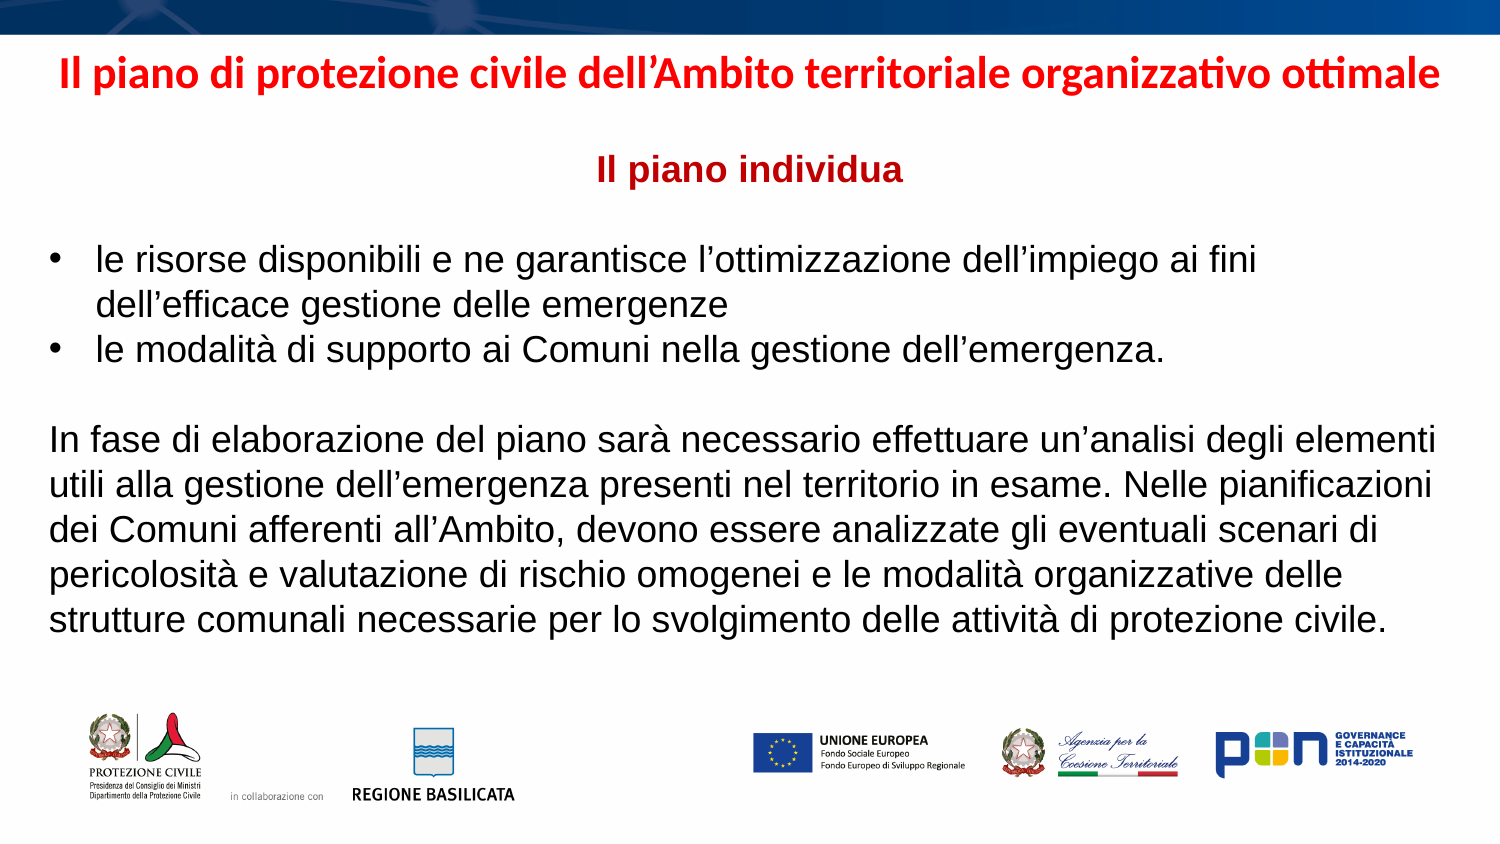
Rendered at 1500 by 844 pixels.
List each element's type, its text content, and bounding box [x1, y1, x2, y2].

text_box Il piano di protezione civile dell’Ambito territoriale organizzativo ottimale [0, 35, 1500, 106]
picture [0, 0, 1500, 35]
picture [0, 106, 1500, 844]
text_box Il piano individua le risorse disponibili e ne garantisce l’ottimizzazione dell’impiego ai fini dell’efficace gestione delle emergenze le modalità di supporto ai Comuni nella gestione dell’emergenza. In fase di elaborazione del piano sarà necessario effettuare un’analisi degli elementi utili alla gestione dell’emergenza presenti nel territorio in esame. Nelle pianificazioni dei Comuni afferenti all’Ambito, devono essere analizzate gli eventuali scenari di pericolosità e valutazione di rischio omogenei e le modalità organizzative delle strutture comunali necessarie per lo svolgimento delle attività di protezione civile. [34, 137, 1466, 648]
